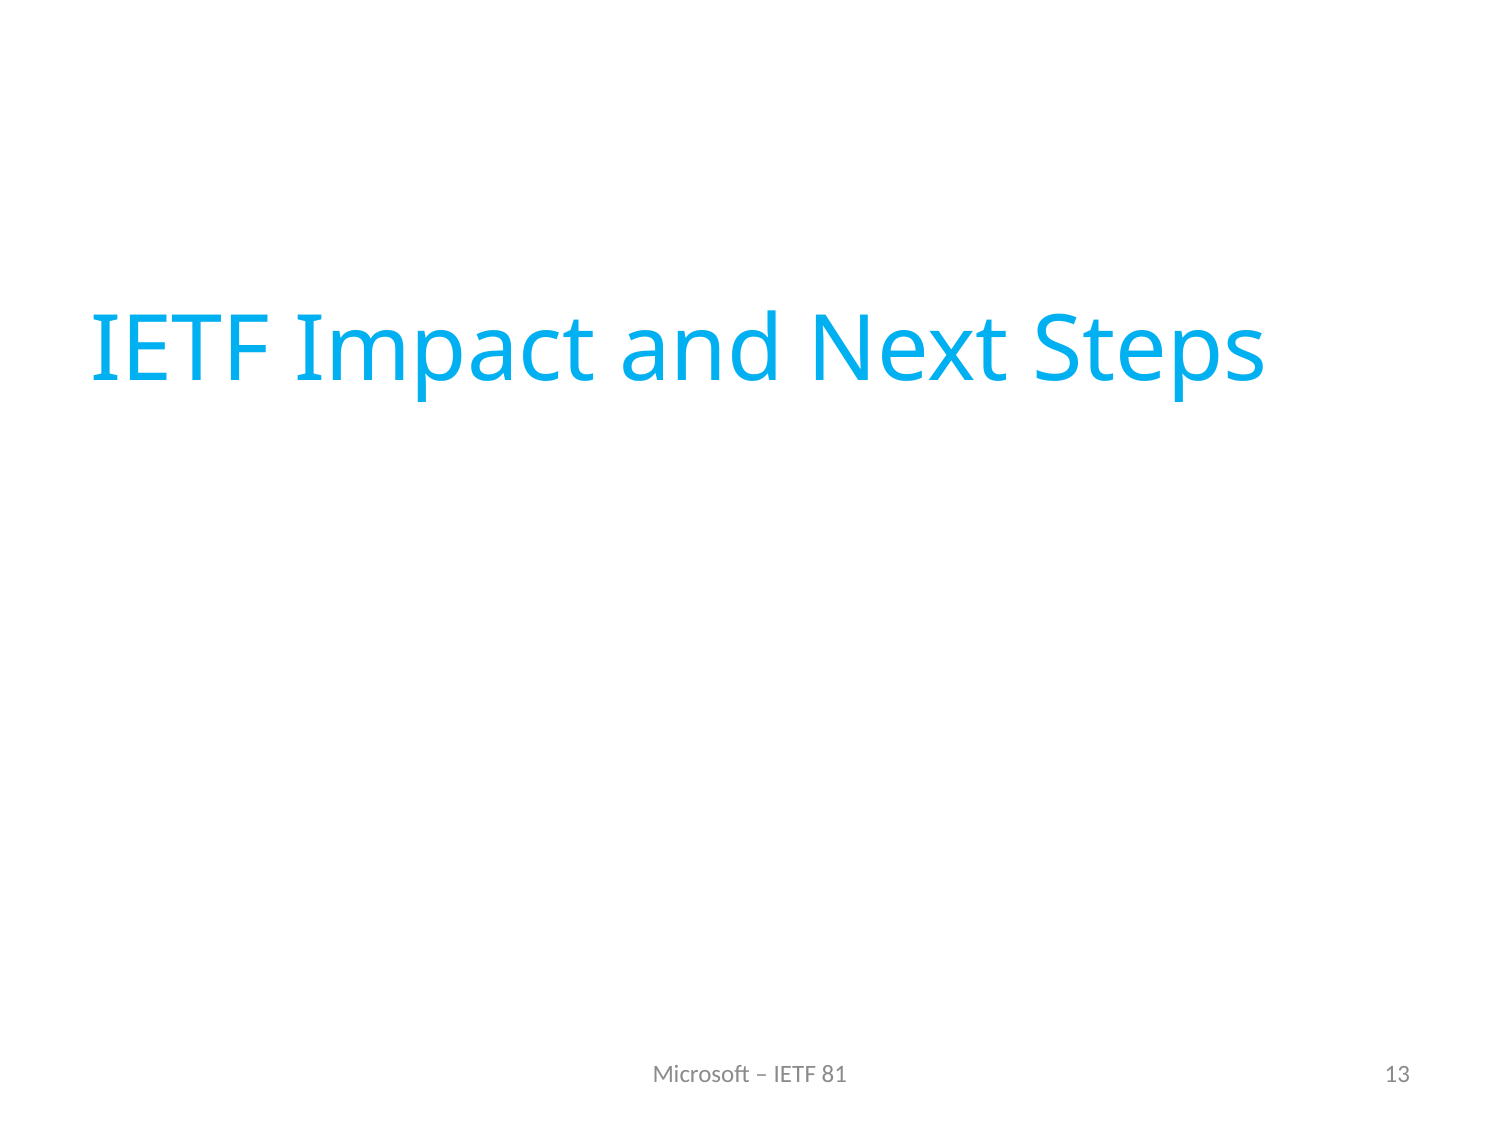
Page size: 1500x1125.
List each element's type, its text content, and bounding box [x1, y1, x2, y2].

slide_number 13 [1074, 1042, 1425, 1103]
title IETF Impact and Next Steps [75, 249, 1425, 438]
footer Microsoft – IETF 81 [512, 1042, 988, 1103]
